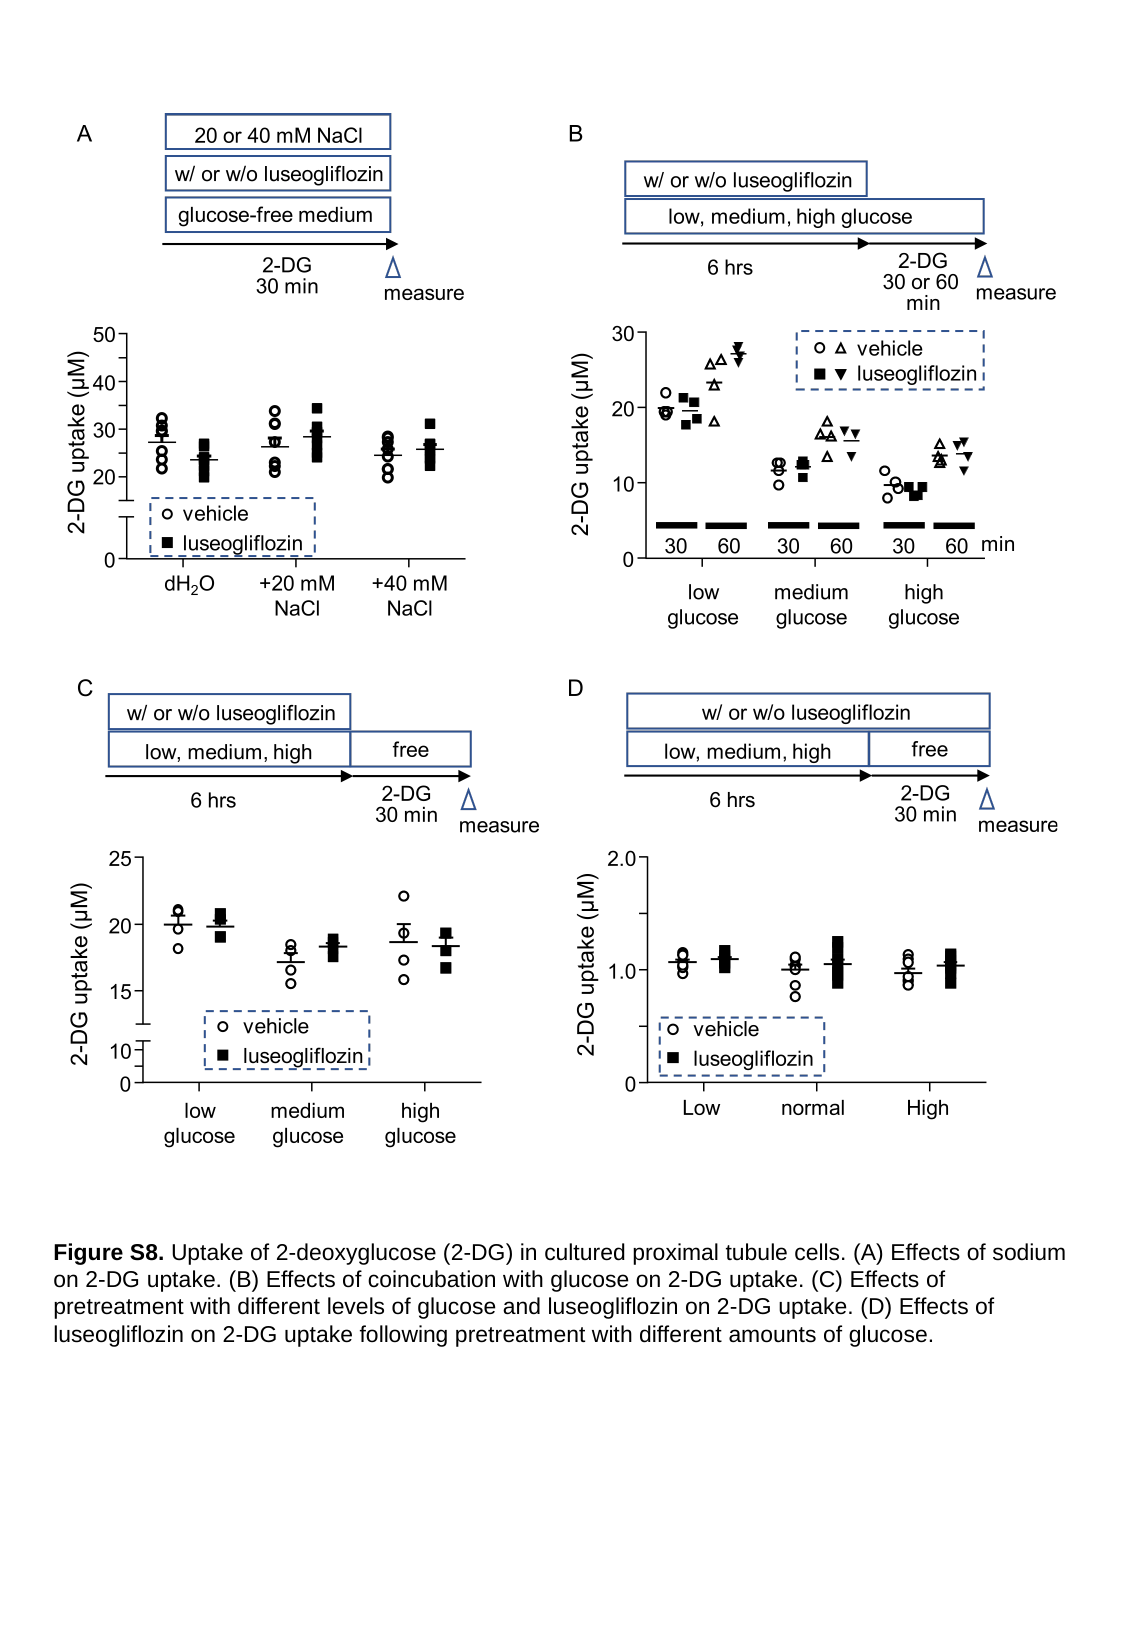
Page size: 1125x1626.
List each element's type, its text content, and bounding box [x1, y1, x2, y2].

picture [67, 113, 1058, 1180]
text_box Figure S8. Uptake of 2-deoxyglucose (2-DG) in cultured proximal tubule cells. (A) Effects of sodium on 2-DG uptake. (B) Effects of coincubation with glucose on 2-DG uptake. (C) Effects of pretreatment with different levels of glucose and luseogliflozin on 2-DG uptake. (D) Effects of luseogliflozin on 2-DG uptake following pretreatment with different amounts of glucose. [38, 1229, 1087, 1355]
